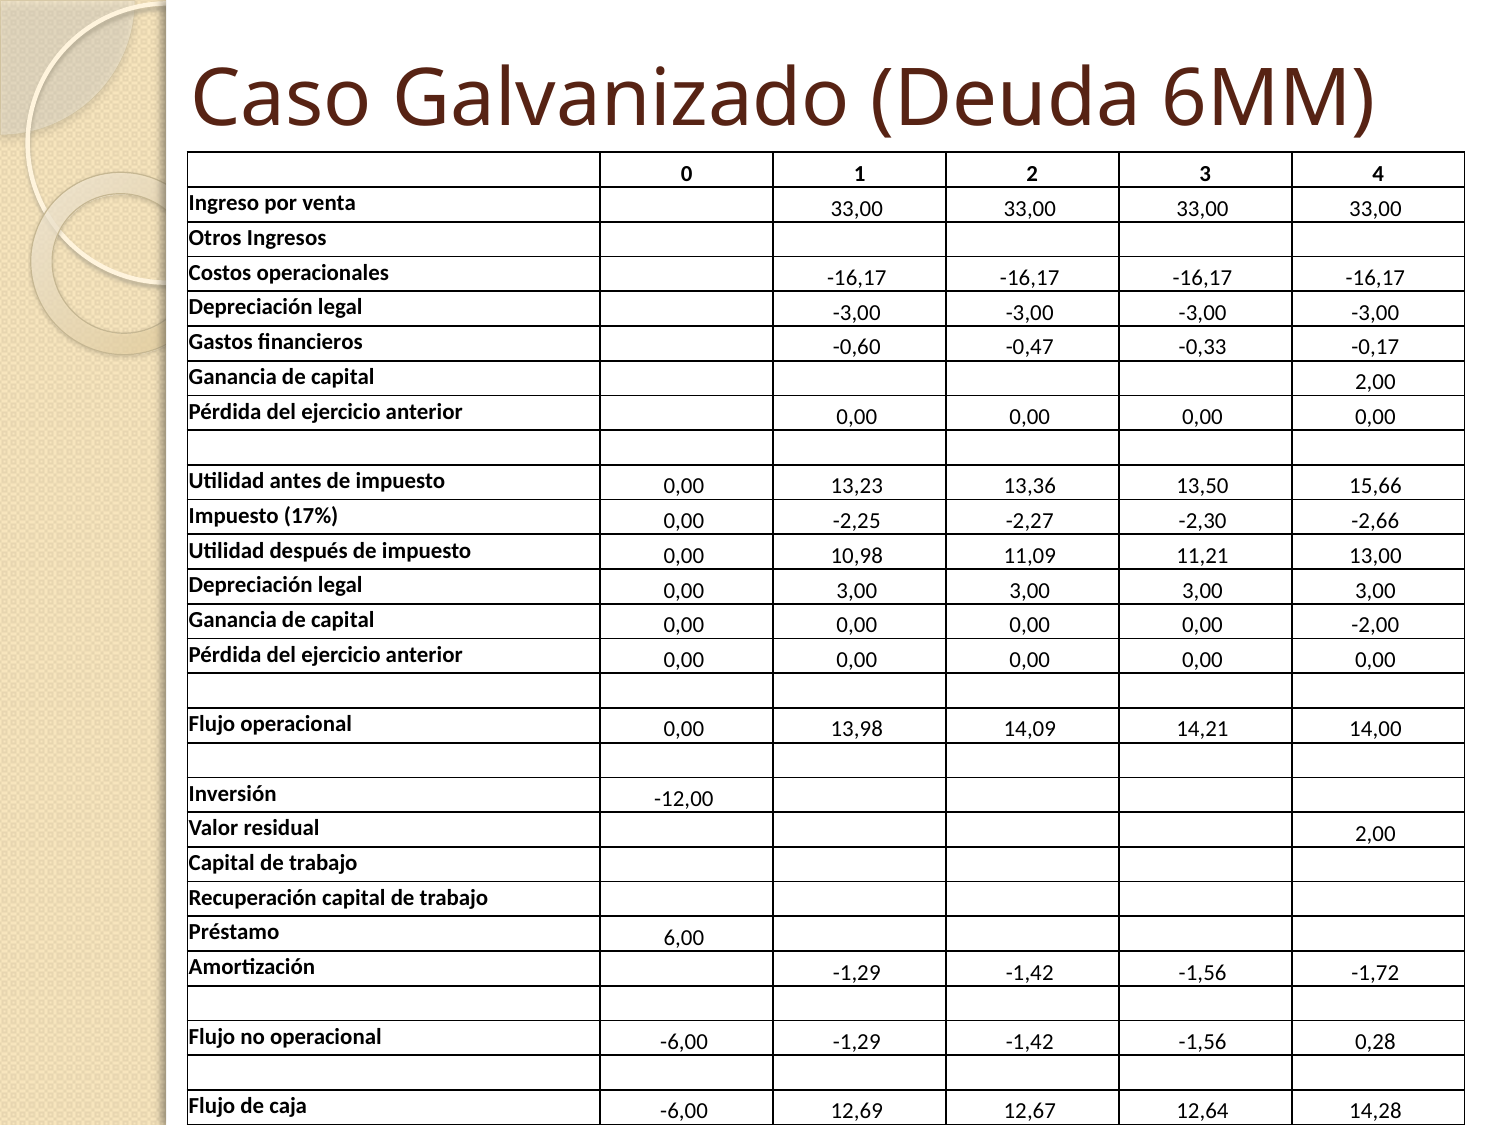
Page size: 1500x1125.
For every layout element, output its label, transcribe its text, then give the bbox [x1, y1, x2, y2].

table_cell -2,00 [1293, 605, 1464, 638]
table_cell -2,25 [774, 500, 945, 533]
table_cell [774, 223, 945, 256]
table_cell 33,00 [947, 188, 1118, 221]
table_header 3 [1120, 153, 1291, 186]
table_cell Ganancia de capital [188, 362, 599, 395]
table_cell 13,98 [774, 709, 945, 742]
table_cell -6,00 [601, 1091, 772, 1124]
table_cell [947, 882, 1118, 915]
table_cell 0,00 [601, 500, 772, 533]
table_cell 0,00 [774, 605, 945, 638]
table_cell [774, 431, 945, 464]
table_cell [601, 744, 772, 777]
table_cell [1293, 431, 1464, 464]
table_cell [1120, 848, 1291, 881]
table_cell -1,29 [774, 1021, 945, 1054]
table_cell Utilidad antes de impuesto [188, 466, 599, 499]
table_cell [947, 674, 1118, 707]
table_cell [1293, 223, 1464, 256]
table_cell [188, 431, 599, 464]
table_cell [774, 917, 945, 950]
table_cell [601, 848, 772, 881]
table_cell 2,00 [1293, 362, 1464, 395]
table_cell Inversión [188, 778, 599, 811]
table_cell 15,66 [1293, 466, 1464, 499]
table_cell Préstamo [188, 917, 599, 950]
table_cell Valor residual [188, 813, 599, 846]
table_cell [1120, 744, 1291, 777]
table_cell [1293, 917, 1464, 950]
table_cell [1120, 778, 1291, 811]
table_cell -2,30 [1120, 500, 1291, 533]
table_cell [947, 917, 1118, 950]
table_cell [774, 674, 945, 707]
table_cell Capital de trabajo [188, 848, 599, 881]
table_cell [1120, 882, 1291, 915]
table_cell [947, 1056, 1118, 1089]
table_cell [947, 987, 1118, 1020]
table_cell [601, 396, 772, 429]
table_cell 0,00 [1293, 639, 1464, 672]
table_cell Impuesto (17%) [188, 500, 599, 533]
table_cell 2,00 [1293, 813, 1464, 846]
table_cell [1293, 1056, 1464, 1089]
table_header 2 [947, 153, 1118, 186]
table_cell [947, 744, 1118, 777]
table_cell [601, 674, 772, 707]
table_cell 14,21 [1120, 709, 1291, 742]
table_cell [601, 987, 772, 1020]
table_cell -0,33 [1120, 327, 1291, 360]
table_cell 3,00 [1120, 570, 1291, 603]
table_cell [601, 431, 772, 464]
table_cell [1120, 362, 1291, 395]
table_cell [601, 188, 772, 221]
table_cell [601, 362, 772, 395]
table_cell 3,00 [1293, 570, 1464, 603]
table_cell 0,00 [1293, 396, 1464, 429]
table_cell -3,00 [1120, 292, 1291, 325]
table_cell Utilidad después de impuesto [188, 535, 599, 568]
table_cell 0,00 [947, 605, 1118, 638]
table_cell 0,00 [774, 639, 945, 672]
table_cell 0,00 [601, 639, 772, 672]
table_cell [774, 778, 945, 811]
table_cell 10,98 [774, 535, 945, 568]
table_cell -1,72 [1293, 952, 1464, 985]
table_cell [1120, 674, 1291, 707]
table_cell -12,00 [601, 778, 772, 811]
table_cell [1120, 431, 1291, 464]
table_cell -0,60 [774, 327, 945, 360]
table_cell [601, 813, 772, 846]
table_cell Recuperación capital de trabajo [188, 882, 599, 915]
title Caso Galvanizado (Deuda 6MM) [175, 0, 1406, 188]
table_cell [774, 882, 945, 915]
table_cell 11,09 [947, 535, 1118, 568]
table_cell [601, 882, 772, 915]
table_cell [774, 1056, 945, 1089]
table_cell [601, 327, 772, 360]
table_cell [601, 223, 772, 256]
table_cell 13,36 [947, 466, 1118, 499]
table_cell [1120, 917, 1291, 950]
table_cell [1120, 987, 1291, 1020]
table_cell [947, 813, 1118, 846]
table_cell [601, 952, 772, 985]
table_cell -16,17 [1120, 257, 1291, 290]
table_cell -1,42 [947, 1021, 1118, 1054]
table_cell Flujo no operacional [188, 1021, 599, 1054]
table_cell [188, 744, 599, 777]
table_cell Depreciación legal [188, 570, 599, 603]
table_cell 6,00 [601, 917, 772, 950]
table_cell -1,29 [774, 952, 945, 985]
table_cell Depreciación legal [188, 292, 599, 325]
table_cell -2,66 [1293, 500, 1464, 533]
table_header 0 [601, 153, 772, 186]
table_cell [947, 778, 1118, 811]
table_cell 3,00 [947, 570, 1118, 603]
table_cell [188, 674, 599, 707]
table_cell Pérdida del ejercicio anterior [188, 396, 599, 429]
table_cell Costos operacionales [188, 257, 599, 290]
table_cell 14,28 [1293, 1091, 1464, 1124]
table_cell [947, 848, 1118, 881]
table_cell 0,00 [601, 605, 772, 638]
table_cell [188, 987, 599, 1020]
table_header 1 [774, 153, 945, 186]
table_cell -0,47 [947, 327, 1118, 360]
table_cell 0,00 [1120, 396, 1291, 429]
table_cell 0,00 [774, 396, 945, 429]
table_cell -3,00 [947, 292, 1118, 325]
table_header 4 [1293, 153, 1464, 186]
table_cell Amortización [188, 952, 599, 985]
table_cell Ingreso por venta [188, 188, 599, 221]
table_cell [601, 257, 772, 290]
table_cell -2,27 [947, 500, 1118, 533]
table_cell -1,56 [1120, 1021, 1291, 1054]
table_cell -3,00 [774, 292, 945, 325]
table_cell Otros Ingresos [188, 223, 599, 256]
table_cell 0,00 [601, 466, 772, 499]
table_cell 14,00 [1293, 709, 1464, 742]
table_cell [1293, 987, 1464, 1020]
table_cell [1293, 882, 1464, 915]
table_cell [1120, 1056, 1291, 1089]
table_cell Flujo operacional [188, 709, 599, 742]
table_cell 33,00 [774, 188, 945, 221]
table_cell -6,00 [601, 1021, 772, 1054]
table_cell 12,64 [1120, 1091, 1291, 1124]
table_cell -16,17 [947, 257, 1118, 290]
table_cell [774, 362, 945, 395]
table_cell 0,00 [601, 535, 772, 568]
table_cell [947, 431, 1118, 464]
table_cell -1,42 [947, 952, 1118, 985]
table_cell [774, 987, 945, 1020]
table_cell [1293, 778, 1464, 811]
table_cell 12,69 [774, 1091, 945, 1124]
table_cell -3,00 [1293, 292, 1464, 325]
table_cell [188, 1056, 599, 1089]
table_cell -0,17 [1293, 327, 1464, 360]
table_cell 0,00 [601, 570, 772, 603]
table_cell [774, 744, 945, 777]
table_cell 12,67 [947, 1091, 1118, 1124]
table_cell 0,00 [1120, 605, 1291, 638]
table_cell [601, 292, 772, 325]
table_cell Ganancia de capital [188, 605, 599, 638]
table_cell 33,00 [1120, 188, 1291, 221]
table_cell 3,00 [774, 570, 945, 603]
table_cell [1120, 813, 1291, 846]
table_cell 13,23 [774, 466, 945, 499]
table_cell [1293, 674, 1464, 707]
table_cell -16,17 [1293, 257, 1464, 290]
table_cell [1120, 223, 1291, 256]
table_cell [774, 848, 945, 881]
table_cell -16,17 [774, 257, 945, 290]
table_cell 33,00 [1293, 188, 1464, 221]
table_cell 0,00 [601, 709, 772, 742]
table_header [188, 153, 599, 186]
table_cell [1293, 744, 1464, 777]
table_cell Flujo de caja [188, 1091, 599, 1124]
table_cell [1293, 848, 1464, 881]
table_cell [774, 813, 945, 846]
table_cell [947, 223, 1118, 256]
table_cell 11,21 [1120, 535, 1291, 568]
table_cell Gastos financieros [188, 327, 599, 360]
table_cell 13,50 [1120, 466, 1291, 499]
table_cell 13,00 [1293, 535, 1464, 568]
table_cell 0,00 [947, 639, 1118, 672]
table_cell 14,09 [947, 709, 1118, 742]
table_cell 0,00 [947, 396, 1118, 429]
table_cell -1,56 [1120, 952, 1291, 985]
table_cell 0,00 [1120, 639, 1291, 672]
table_cell Pérdida del ejercicio anterior [188, 639, 599, 672]
table_cell 0,28 [1293, 1021, 1464, 1054]
table_cell [947, 362, 1118, 395]
table_cell [601, 1056, 772, 1089]
